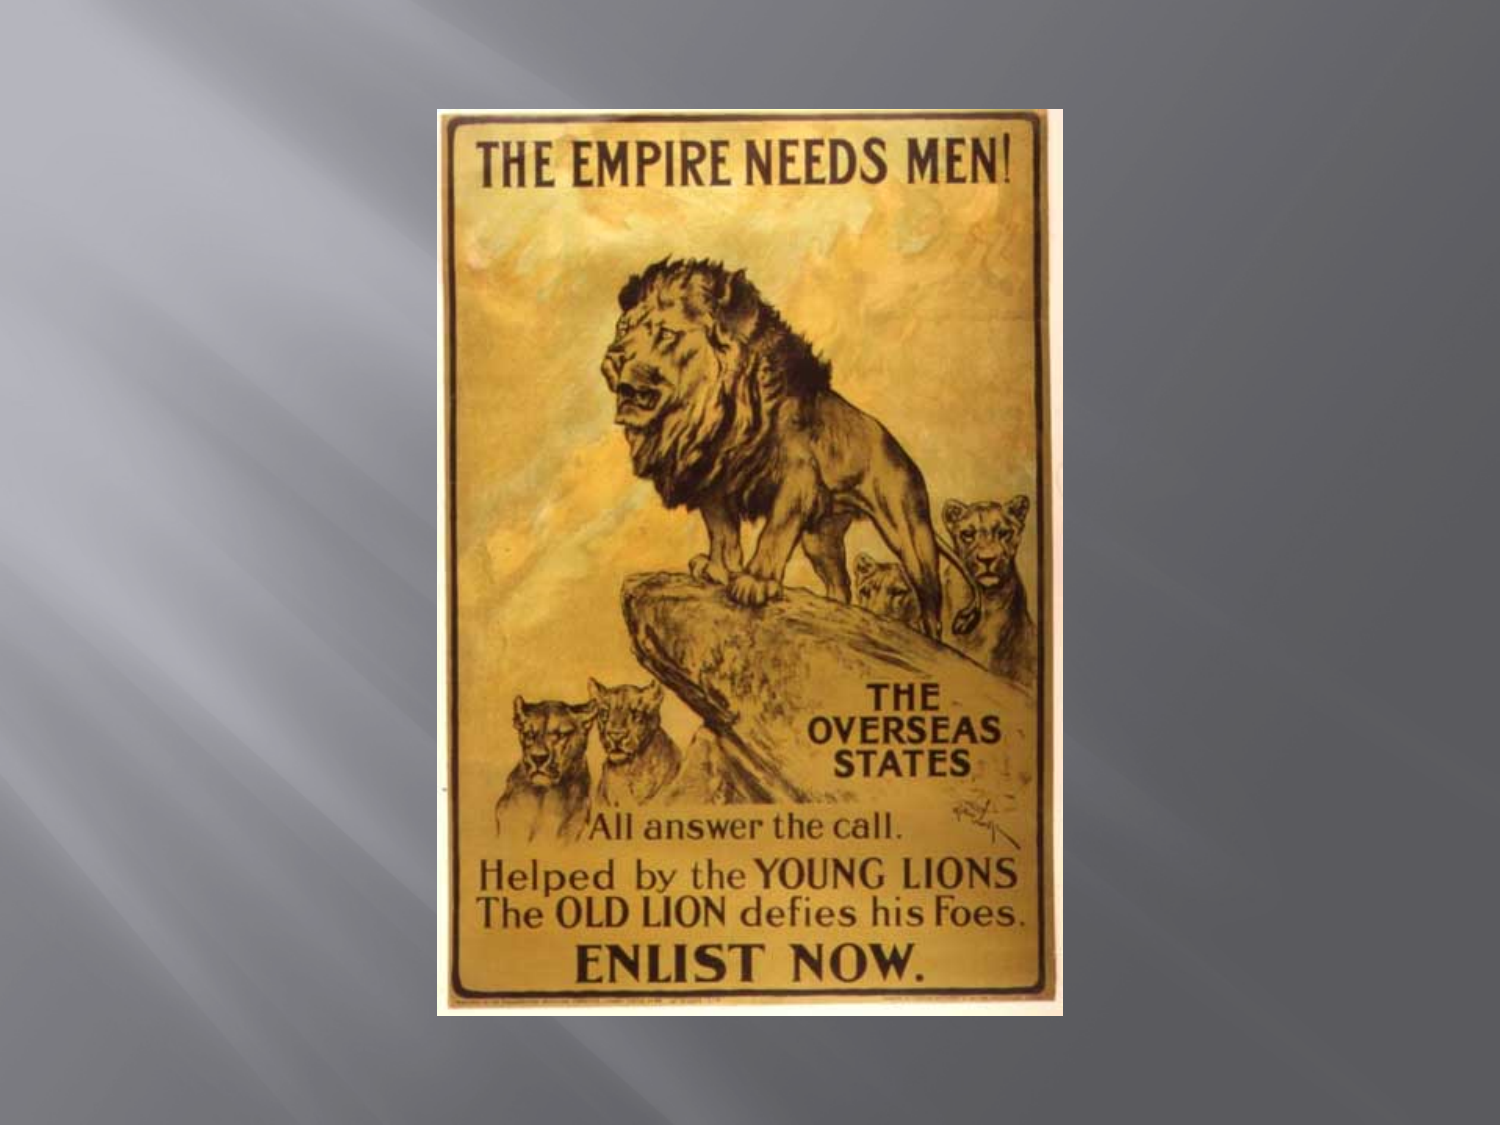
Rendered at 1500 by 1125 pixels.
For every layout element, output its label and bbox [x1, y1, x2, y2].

picture [437, 109, 1063, 1016]
